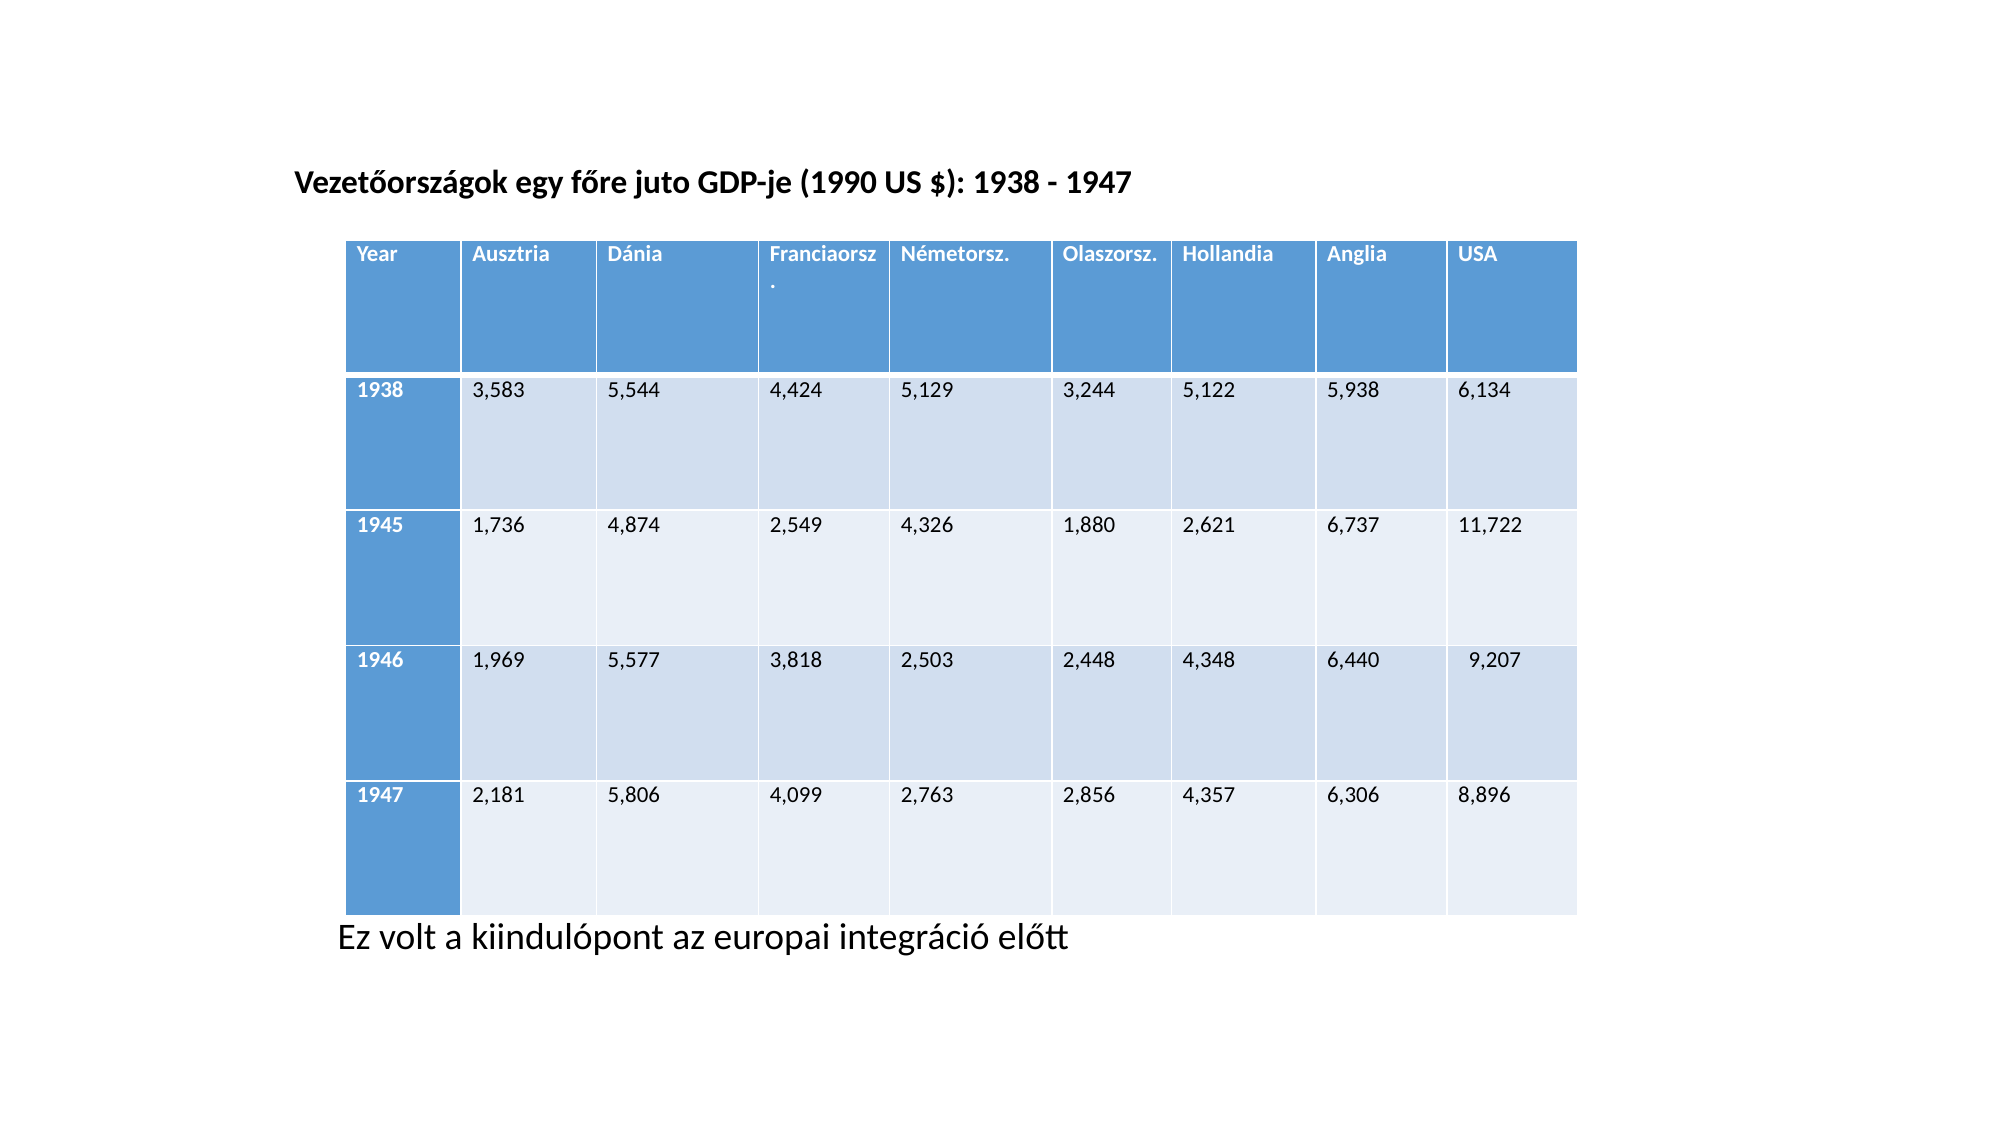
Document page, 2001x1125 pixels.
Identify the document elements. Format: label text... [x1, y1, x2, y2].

table_cell 1946 [346, 646, 460, 780]
table_cell 3,583 [462, 378, 596, 509]
table_cell 1,880 [1053, 511, 1171, 645]
table_cell 8,896 [1448, 782, 1577, 915]
table_cell 1947 [346, 782, 460, 904]
table_cell 5,129 [890, 378, 1051, 509]
table_cell 6,134 [1448, 378, 1577, 509]
table_cell 4,348 [1172, 646, 1315, 780]
table_header Olaszorsz. [1053, 241, 1171, 372]
table_cell 1,736 [462, 511, 596, 645]
text_box Ez volt a kiindulópont az europai integráció előtt [322, 904, 1541, 964]
table_cell 5,577 [597, 646, 758, 780]
table_cell 3,818 [759, 646, 889, 780]
table_cell 4,424 [759, 378, 889, 509]
table_cell 4,326 [890, 511, 1051, 645]
table_header Anglia [1317, 241, 1446, 372]
table_cell 6,306 [1317, 782, 1446, 904]
table_header Dánia [597, 241, 758, 372]
table_cell 5,122 [1172, 378, 1315, 509]
table_header Year [346, 241, 460, 372]
table_cell 2,763 [890, 782, 1051, 904]
table_cell 2,549 [759, 511, 889, 645]
table_cell 4,357 [1172, 782, 1315, 904]
table_header Németorsz. [890, 241, 1051, 372]
table_cell 1938 [346, 378, 460, 509]
table_cell 5,938 [1317, 378, 1446, 509]
table_header Franciaorsz. [759, 241, 889, 372]
table_cell 9,207 [1448, 646, 1577, 780]
table_cell 11,722 [1448, 511, 1577, 645]
table_cell 6,737 [1317, 511, 1446, 645]
table_cell 2,856 [1053, 782, 1171, 904]
table_cell 4,099 [759, 782, 889, 904]
table_cell 2,503 [890, 646, 1051, 780]
table_cell 6,440 [1317, 646, 1446, 780]
table_cell 1,969 [462, 646, 596, 780]
table_cell 5,806 [597, 782, 758, 904]
table_header Hollandia [1172, 241, 1315, 372]
table_cell 1945 [346, 511, 460, 645]
table_cell 2,448 [1053, 646, 1171, 780]
table_cell 5,544 [597, 378, 758, 509]
table_cell 3,244 [1053, 378, 1171, 509]
table_cell 2,621 [1172, 511, 1315, 645]
table_header USA [1448, 241, 1577, 372]
table_cell 4,874 [597, 511, 758, 645]
table_header Ausztria [462, 241, 596, 372]
table_cell 2,181 [462, 782, 596, 904]
text_box Vezetőországok egy főre juto GDP-je (1990 US $): 1938 - 1947 [279, 152, 1155, 208]
